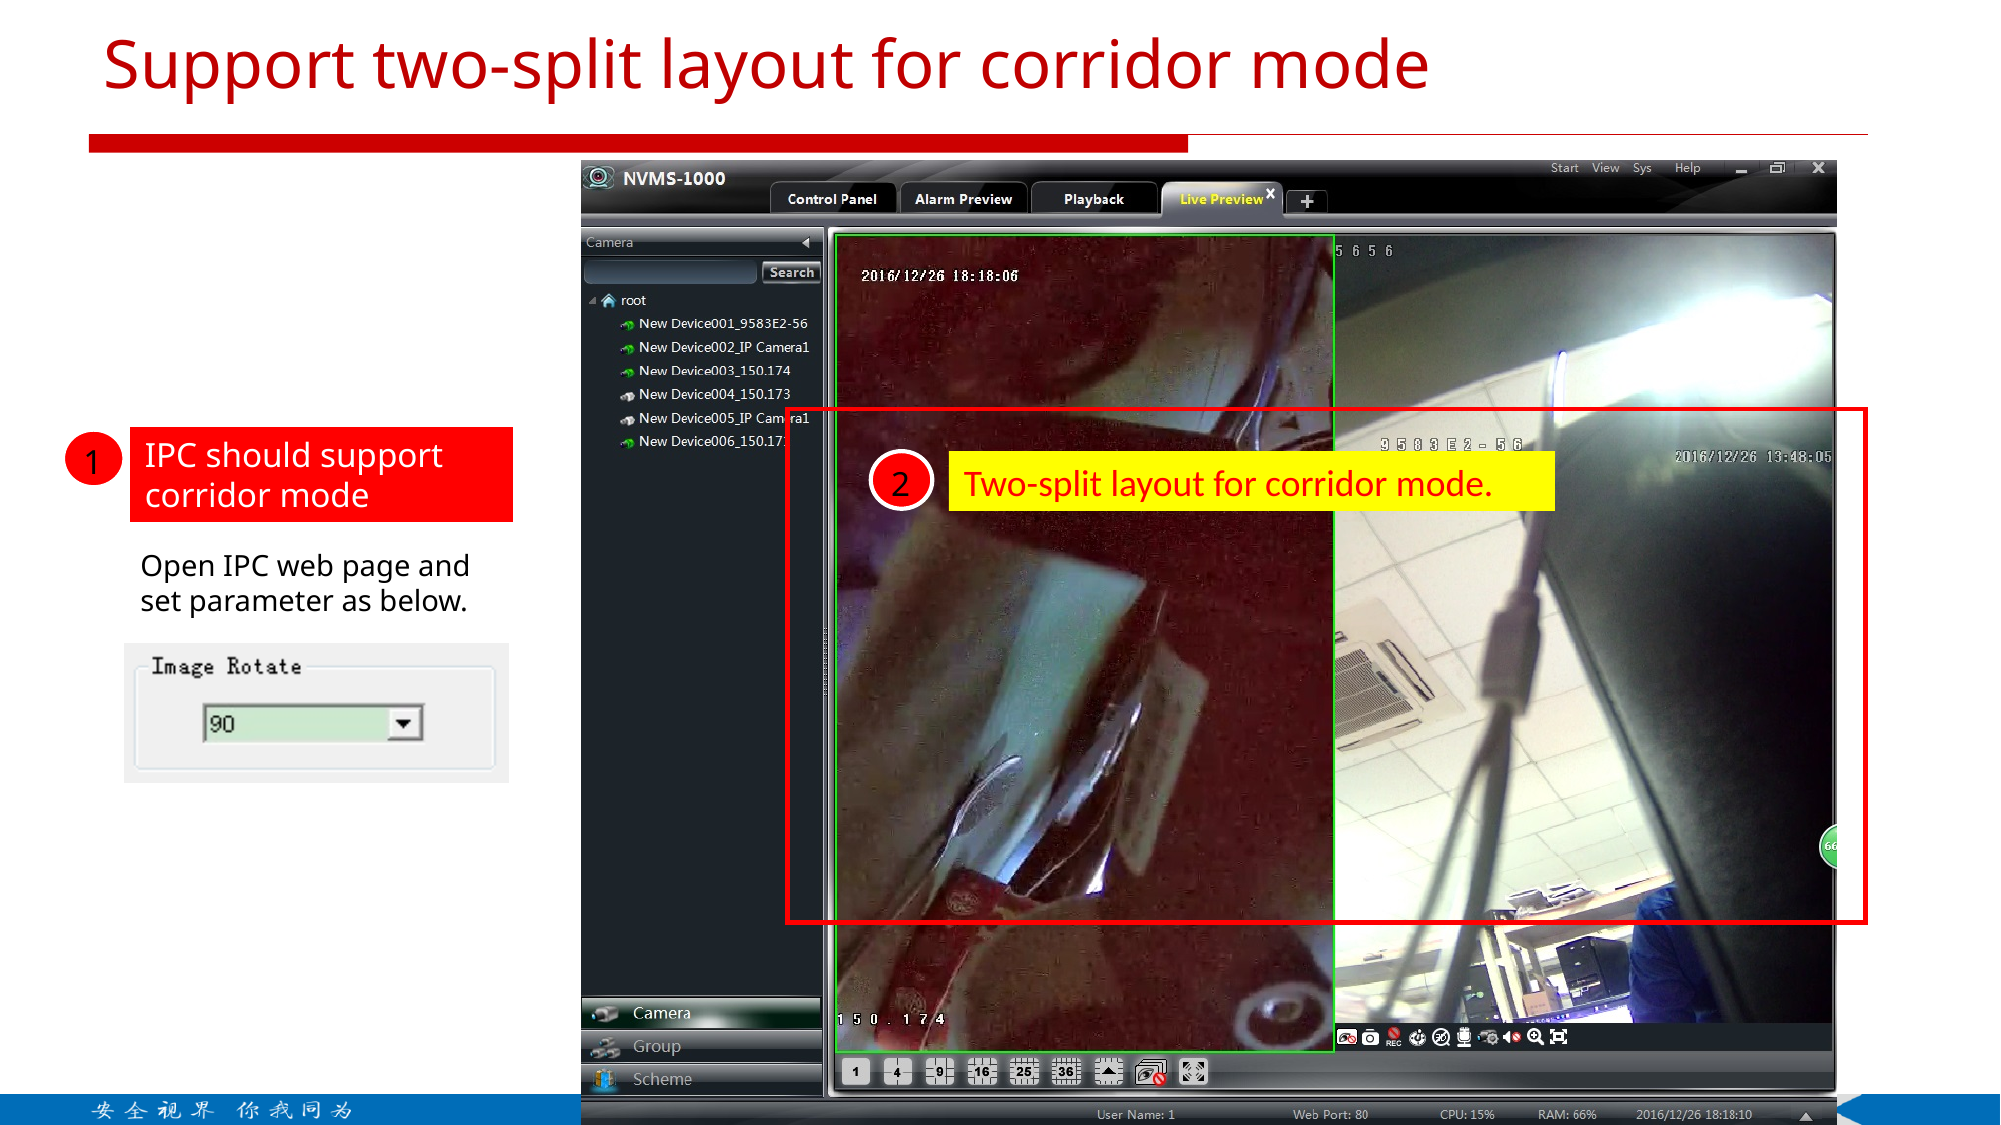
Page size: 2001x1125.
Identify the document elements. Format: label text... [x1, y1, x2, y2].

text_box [870, 451, 937, 512]
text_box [62, 427, 513, 783]
text_box [1837, 408, 1867, 924]
picture [0, 160, 2000, 1125]
title Support two-split layout for corridor mode [88, 8, 1817, 125]
